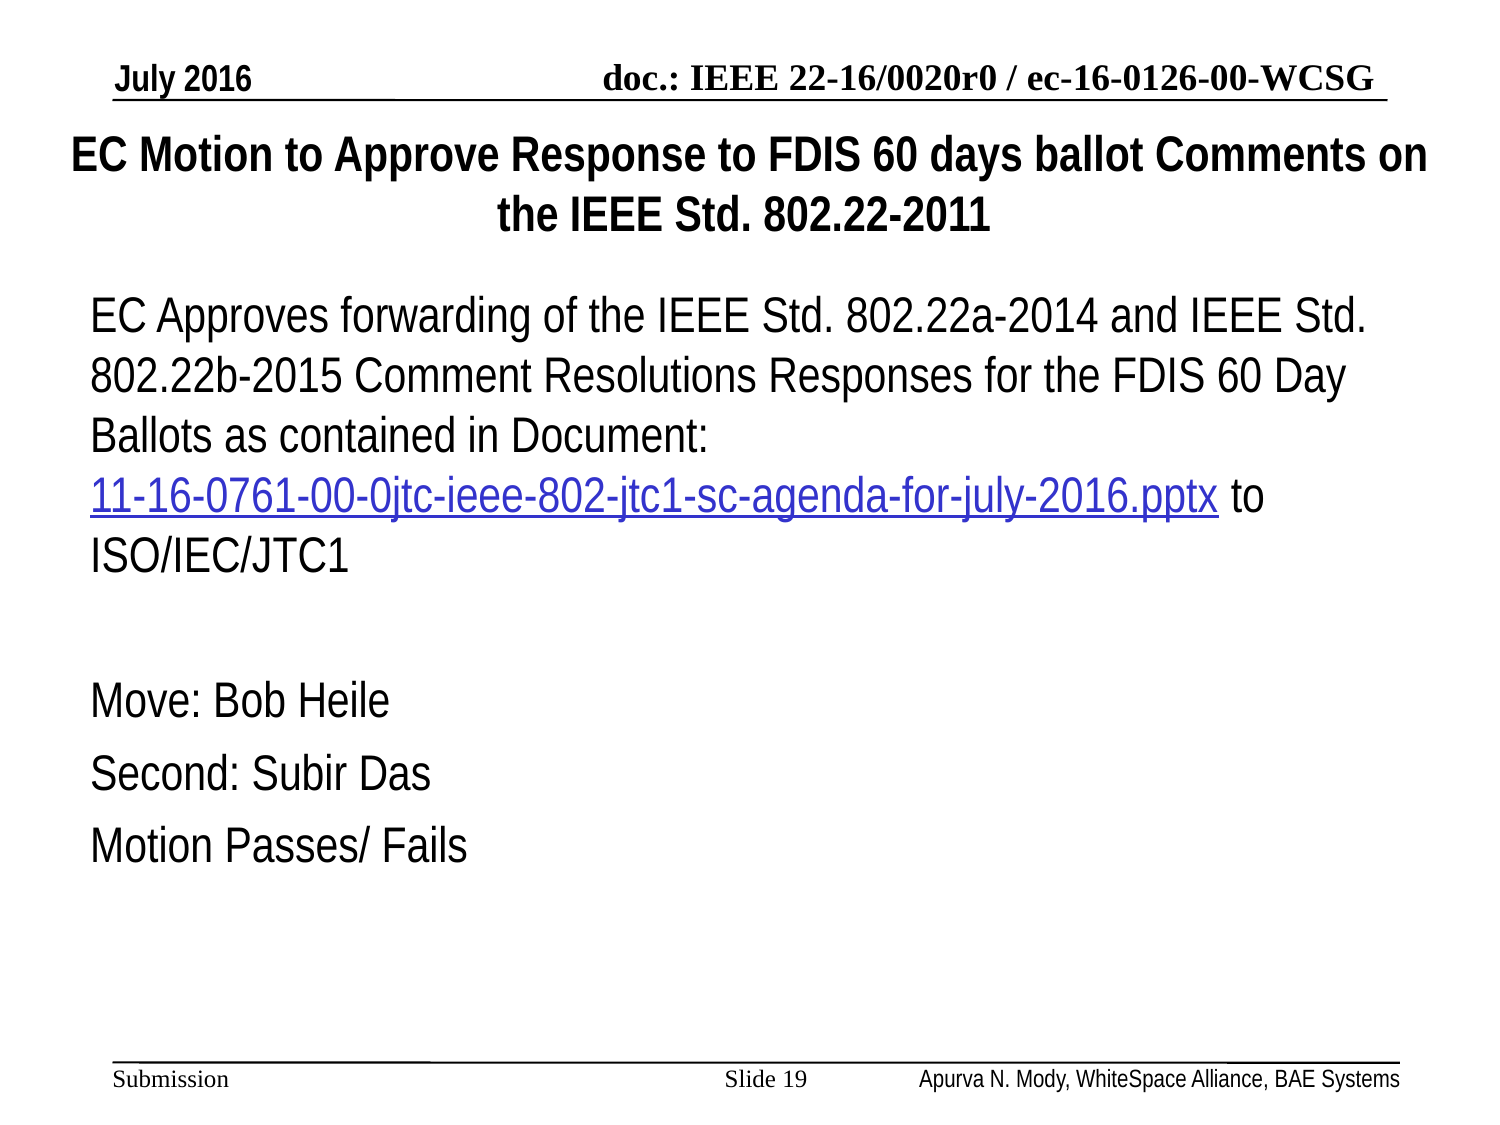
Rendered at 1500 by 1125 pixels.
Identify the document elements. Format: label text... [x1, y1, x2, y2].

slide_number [114, 54, 540, 100]
list EC Approves forwarding of the IEEE Std. 802.22a-2014 and IEEE Std. 802.22b-2015 Comment Resolutions Responses for the FDIS 60 Day Ballots as contained in Document:11-16-0761-00-0jtc-ieee-802-jtc1-sc-agenda-for-july-2016.pptx to ISO/IEC/JTC1 Move: Bob Heile Second: Subir Das Motion Passes/ Fails [74, 274, 1388, 1013]
title EC Motion to Approve Response to FDIS 60 days ballot Comments on the IEEE Std. 802.22-2011 [49, 112, 1451, 251]
slide_number Slide 19 [674, 1061, 858, 1101]
footer Apurva N. Mody, WhiteSpace Alliance, BAE Systems [902, 1061, 1402, 1093]
